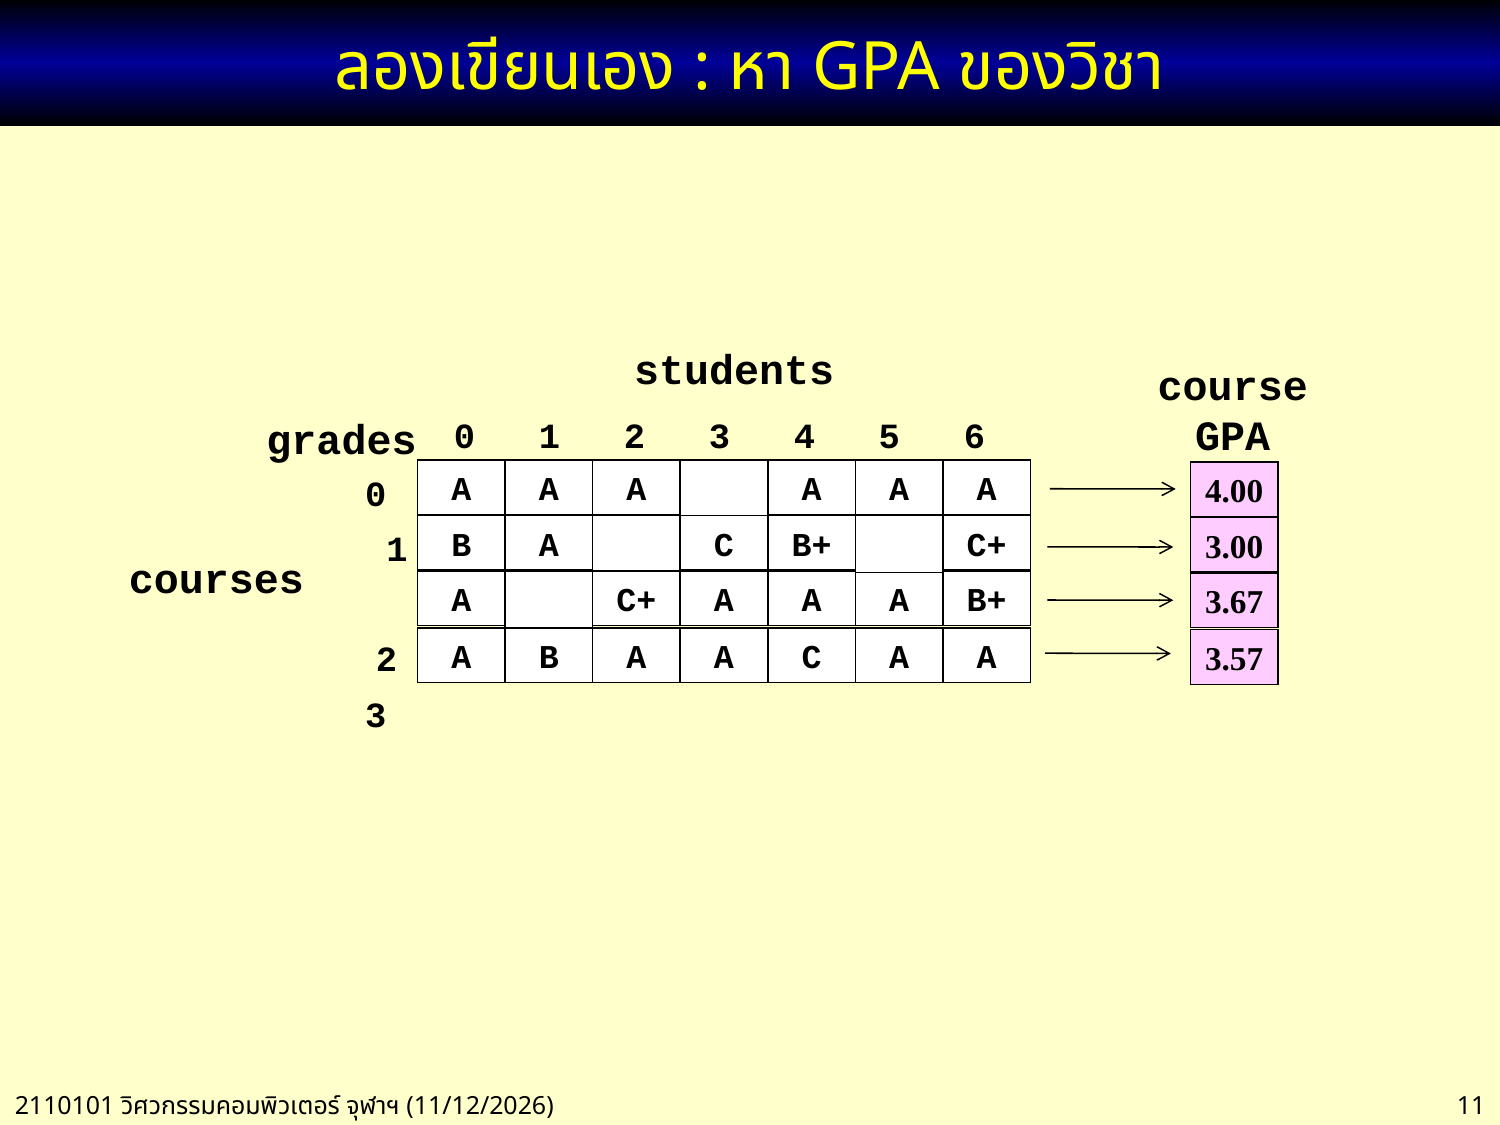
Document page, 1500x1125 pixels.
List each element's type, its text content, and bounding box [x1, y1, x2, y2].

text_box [223, 404, 1033, 689]
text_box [1044, 351, 1351, 687]
text_box students [616, 335, 852, 401]
title ลองเขียนเอง : หา GPA ของวิชา [0, 0, 1500, 126]
text_box courses [99, 544, 218, 609]
